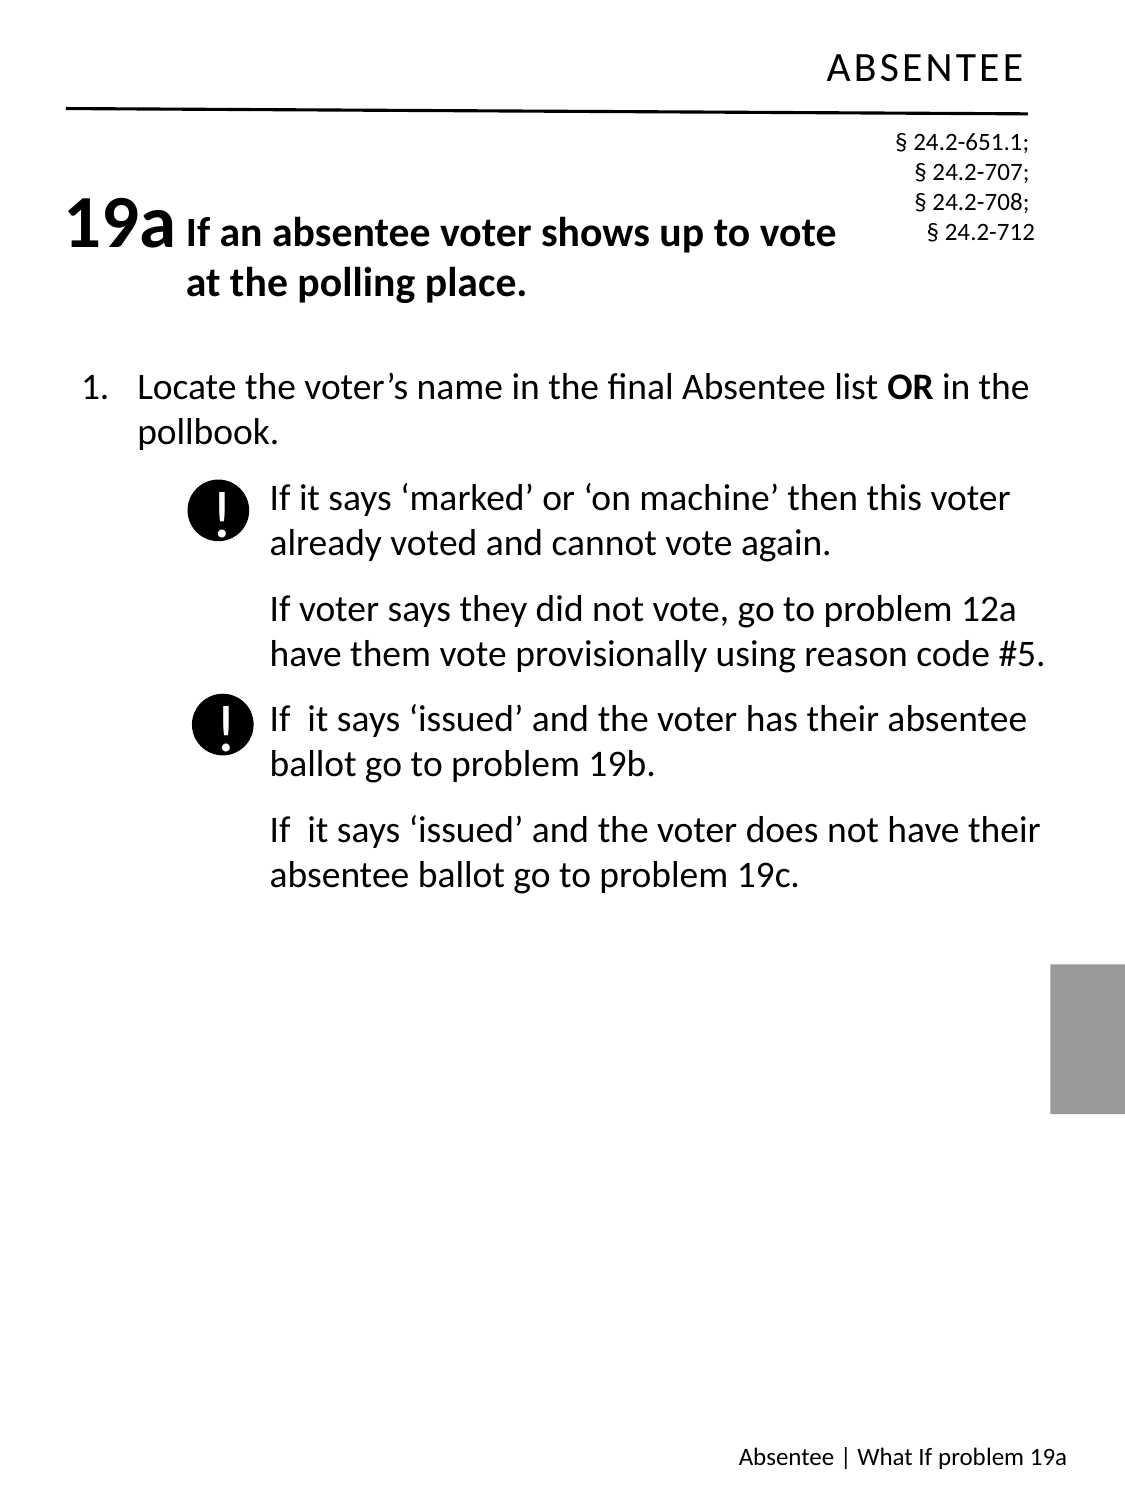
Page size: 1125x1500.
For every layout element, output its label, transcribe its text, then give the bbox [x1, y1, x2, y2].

text_box ! [186, 478, 251, 543]
list If an absentee voter shows up to vote at the polling place. [170, 196, 874, 447]
text_box § 24.2-651.1; § 24.2-707; § 24.2-708; § 24.2-712 [762, 118, 1051, 298]
list 19a [48, 175, 206, 340]
text_box ! [190, 692, 255, 757]
list Locate the voter’s name in the final Absentee list OR in the pollbook. If it says ‘marked’ or ‘on machine’ then this voter already voted and cannot vote again. If voter says they did not vote, go to problem 12a have them vote provisionally using reason code #5. If it says ‘issued’ and the voter has their absentee ballot go to problem 19b. If it says ‘issued’ and the voter does not have their absentee ballot go to problem 19c. [65, 354, 1064, 1300]
text_box Absentee | What If problem 19a [724, 1433, 1125, 1478]
